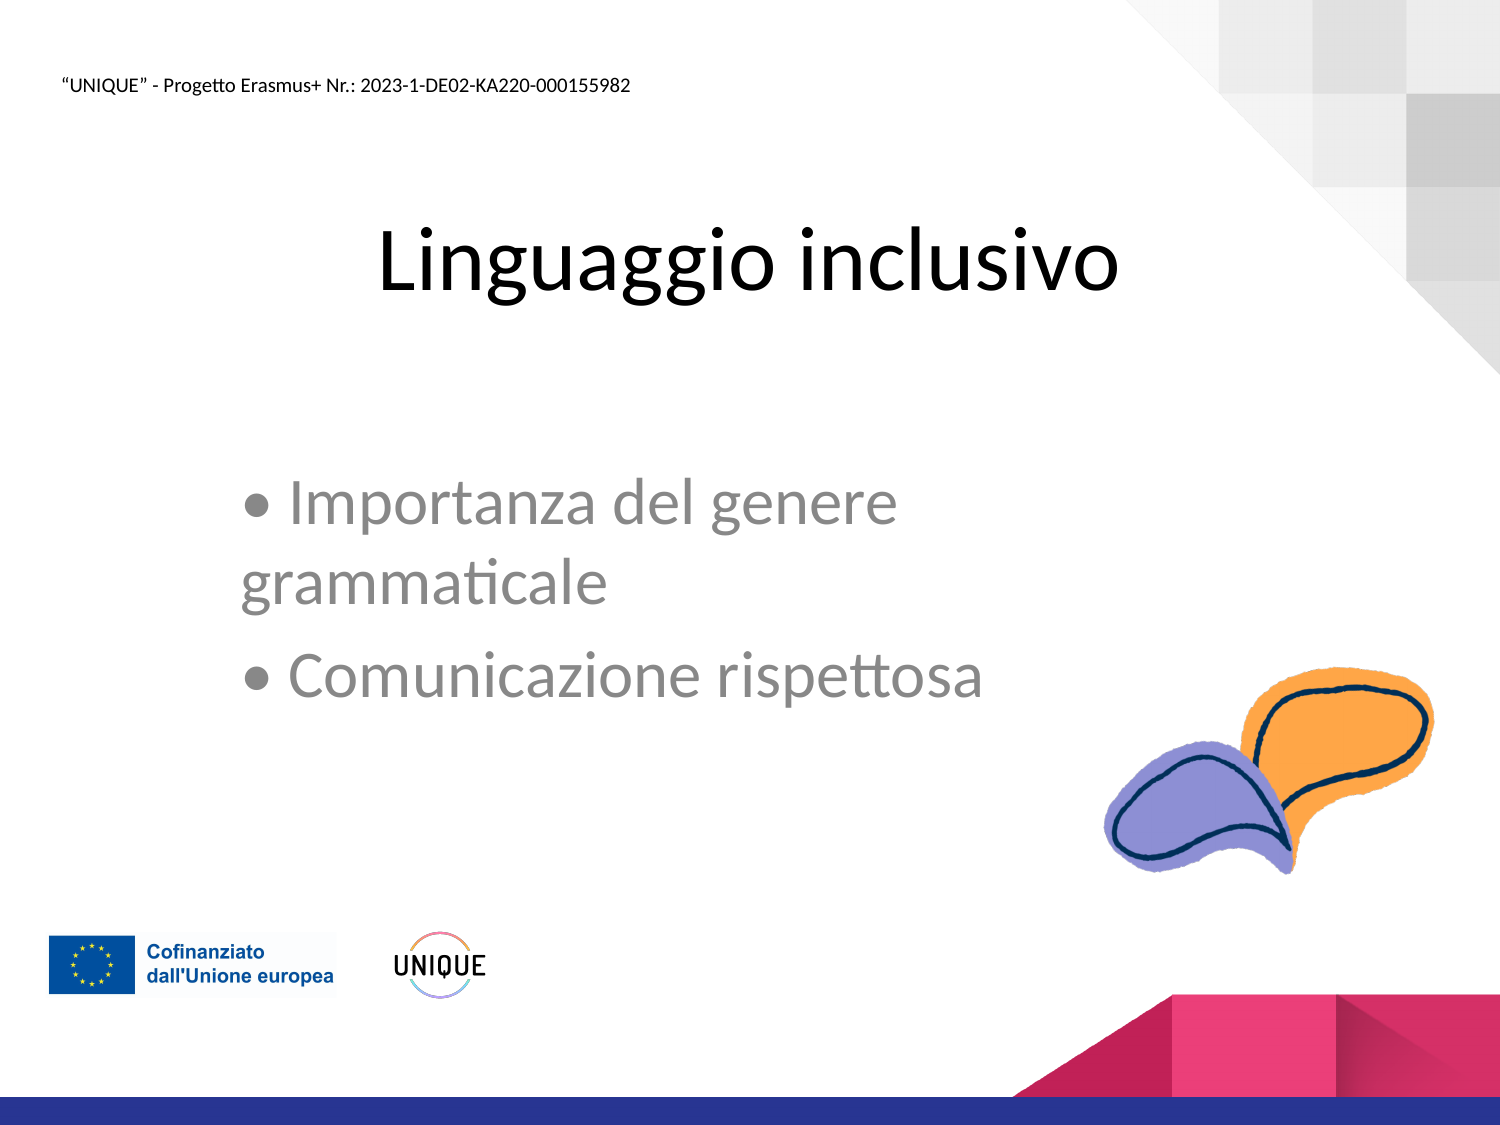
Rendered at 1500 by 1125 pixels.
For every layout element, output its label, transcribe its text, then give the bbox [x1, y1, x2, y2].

subtitle • Importanza del genere grammaticale • Comunicazione rispettosa [225, 450, 1275, 738]
title Linguaggio inclusivo [112, 132, 1388, 375]
picture [1125, 0, 1500, 375]
picture [0, 559, 1500, 1125]
